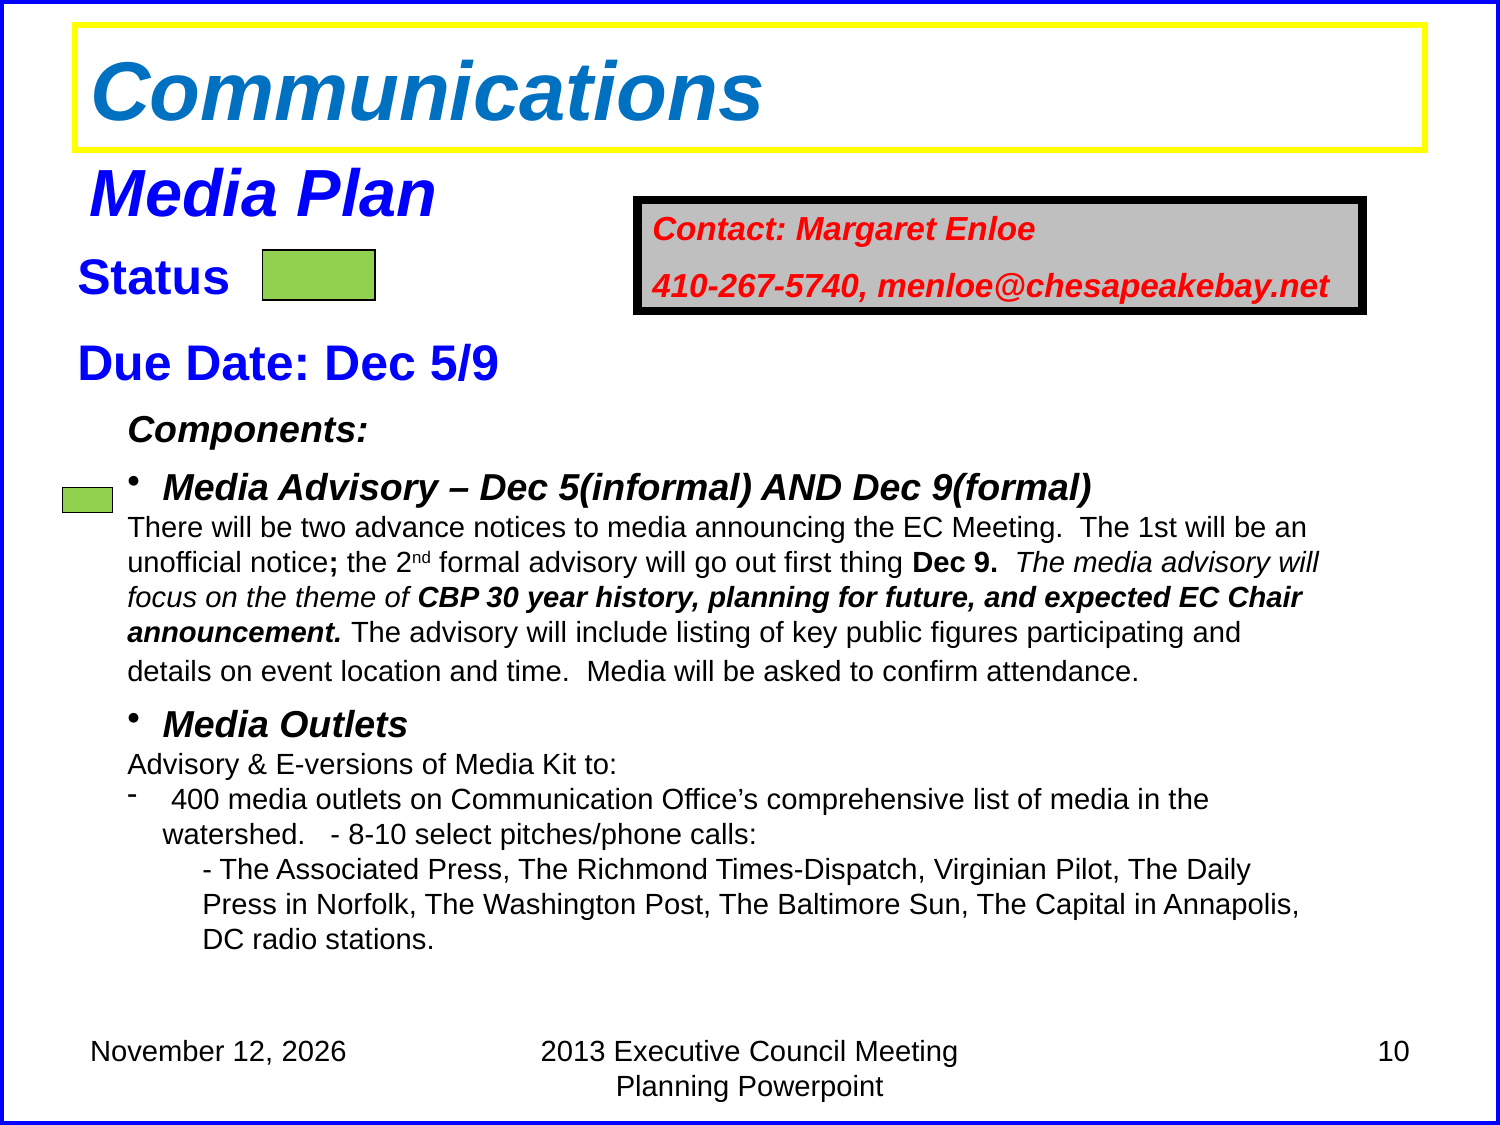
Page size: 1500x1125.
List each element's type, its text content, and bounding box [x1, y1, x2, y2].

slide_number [74, 1024, 426, 1103]
slide_number 10 [1074, 1024, 1426, 1103]
text_box [0, 0, 1500, 1125]
text_box Components: Media Advisory – Dec 5(informal) AND Dec 9(formal) There will be two advance notices to media announcing the EC Meeting. The 1st will be an unofficial notice; the 2nd formal advisory will go out first thing Dec 9. The media advisory will focus on the theme of CBP 30 year history, planning for future, and expected EC Chair announcement. The advisory will include listing of key public figures participating and details on event location and time. Media will be asked to confirm attendance. Media Outlets Advisory & E-versions of Media Kit to: 400 media outlets on Communication Office’s comprehensive list of media in the watershed. - 8-10 select pitches/phone calls: - The Associated Press, The Richmond Times-Dispatch, Virginian Pilot, The Daily Press in Norfolk, The Washington Post, The Baltimore Sun, The Capital in Annapolis, DC radio stations. [112, 398, 1350, 963]
text_box Contact: Margaret Enloe 410-267-5740, menloe@chesapeakebay.net [637, 199, 1363, 312]
text_box [62, 487, 113, 513]
text_box Status Due Date: Dec 5/9 [62, 237, 550, 398]
footer 2013 Executive Council Meeting Planning Powerpoint [512, 1024, 988, 1103]
text_box [262, 249, 375, 300]
text_box Media Plan [75, 142, 1475, 238]
